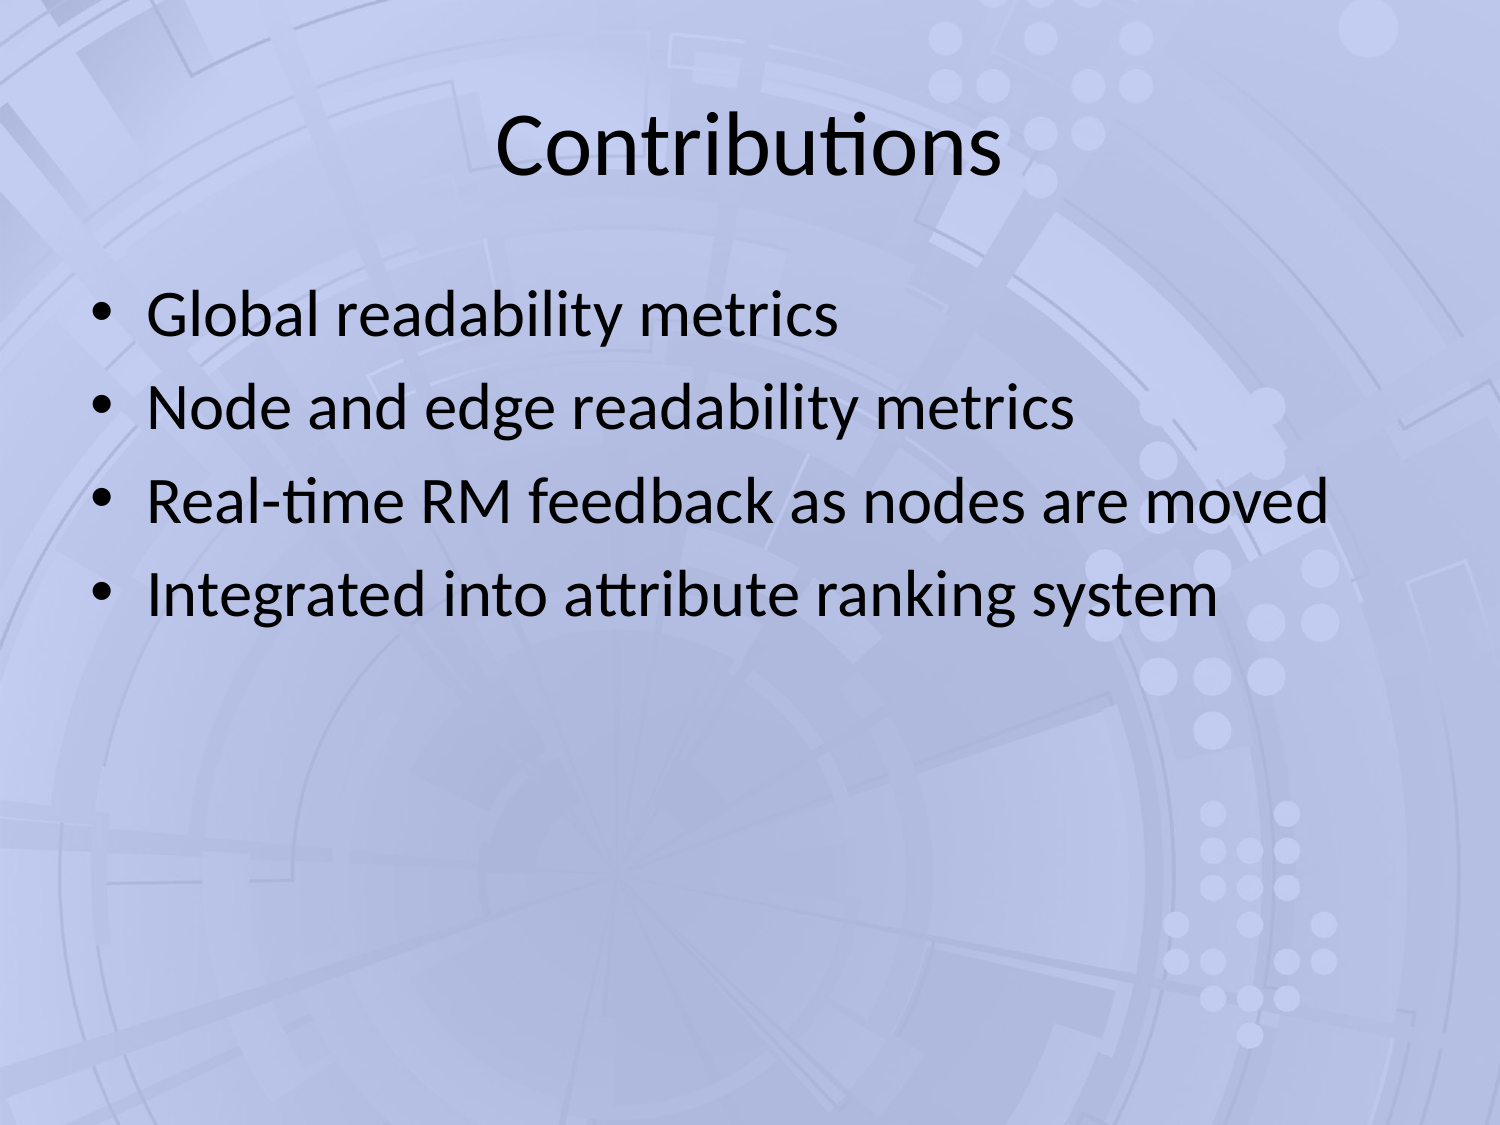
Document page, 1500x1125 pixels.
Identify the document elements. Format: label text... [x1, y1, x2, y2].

list Global readability metrics Node and edge readability metrics Real-time RM feedback as nodes are moved Integrated into attribute ranking system [75, 262, 1425, 1005]
title Contributions [75, 45, 1425, 233]
picture [0, 0, 1500, 1125]
